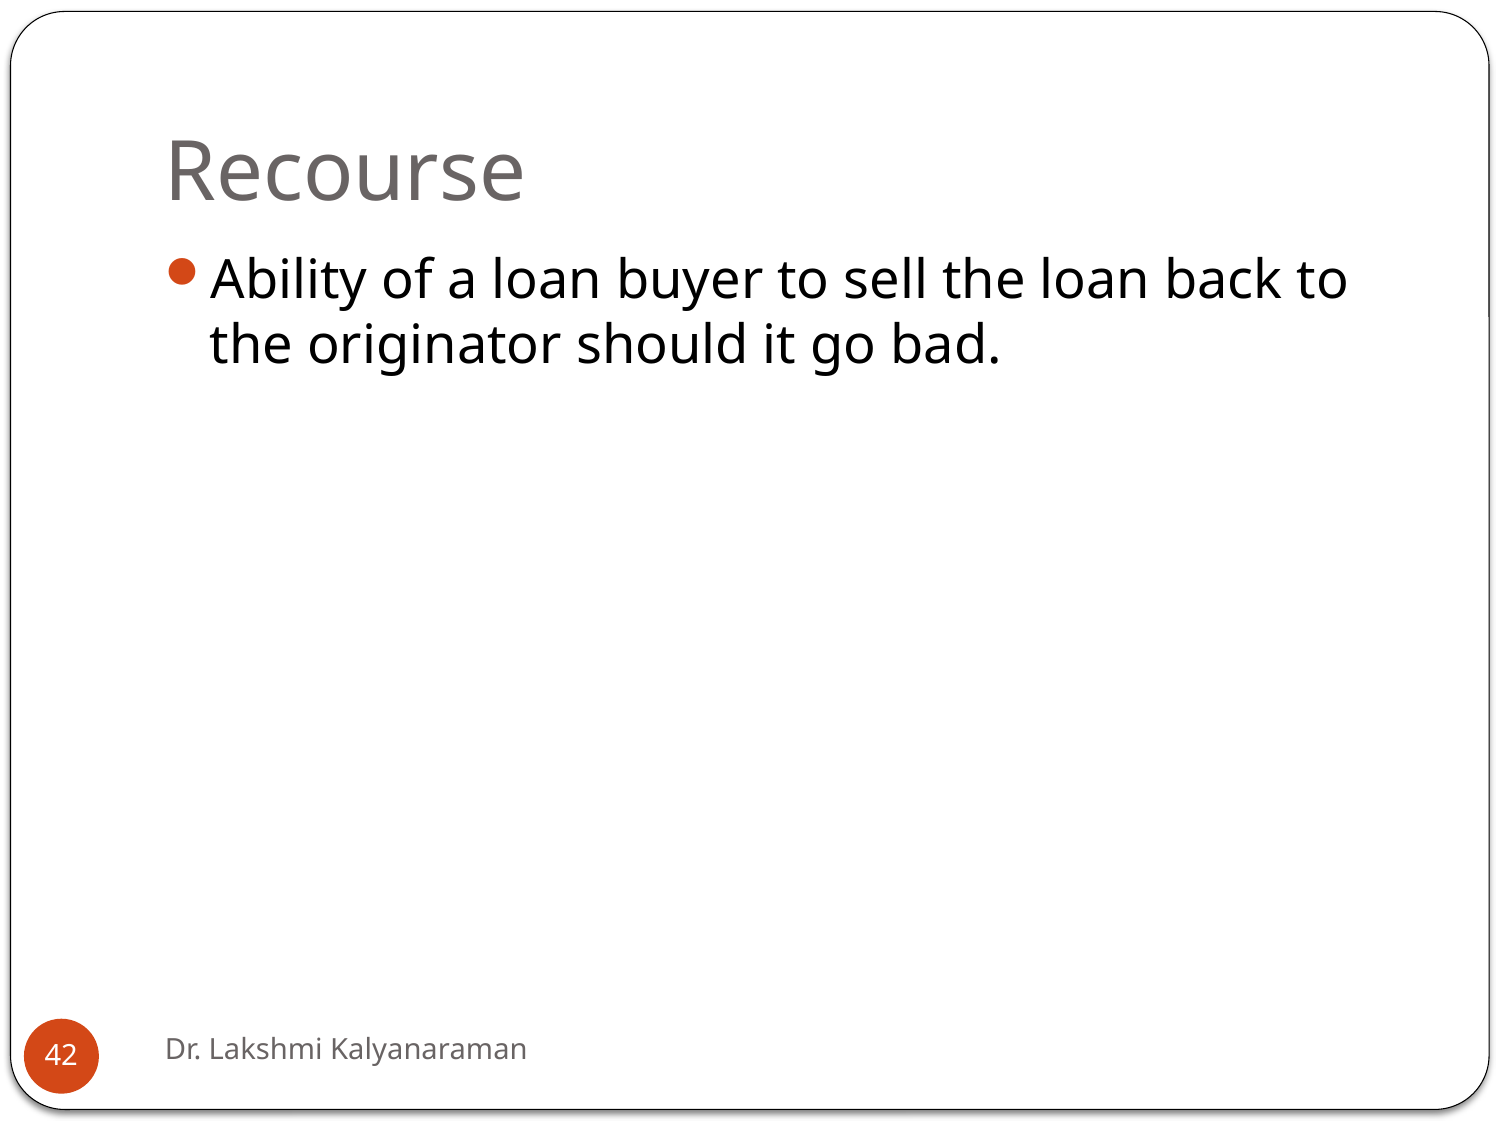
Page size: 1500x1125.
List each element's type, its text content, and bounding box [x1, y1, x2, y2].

list Ability of a loan buyer to sell the loan back to the originator should it go bad. [150, 237, 1425, 988]
footer Dr. Lakshmi Kalyanaraman [150, 1012, 800, 1088]
title Recourse [150, 45, 1425, 233]
slide_number 42 [23, 1018, 99, 1094]
